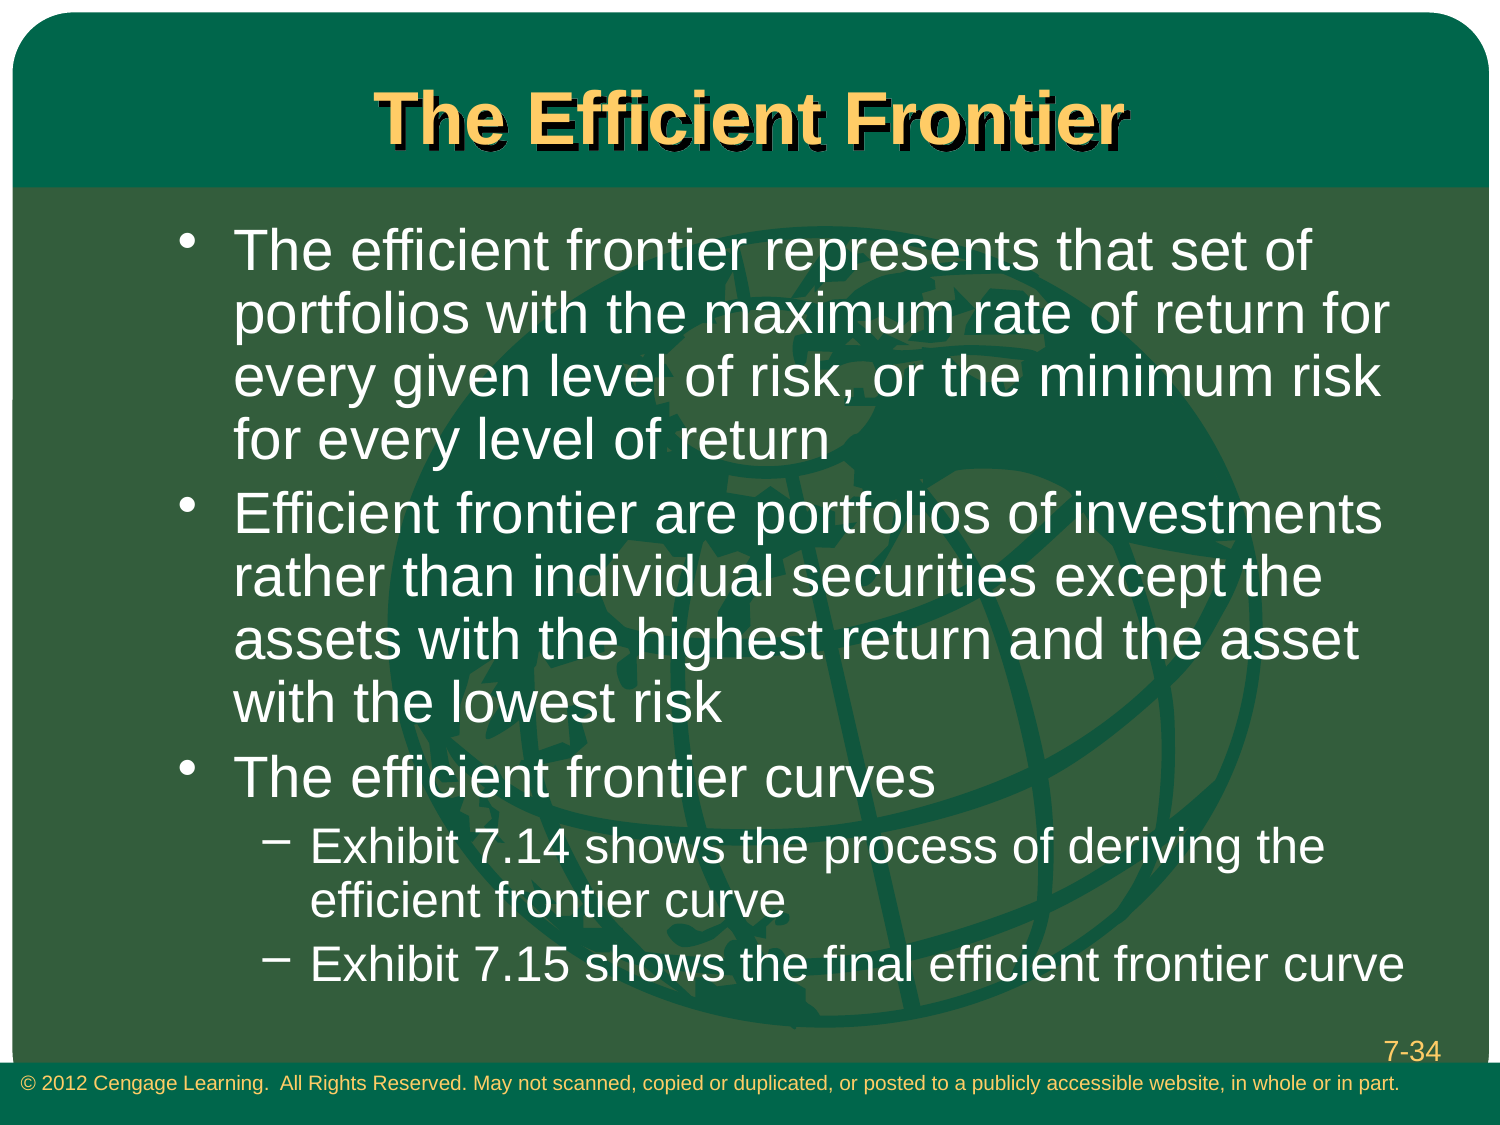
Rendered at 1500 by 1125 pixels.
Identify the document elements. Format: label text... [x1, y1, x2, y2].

list The efficient frontier represents that set of portfolios with the maximum rate of return for every given level of risk, or the minimum risk for every level of return Efficient frontier are portfolios of investments rather than individual securities except the assets with the highest return and the asset with the lowest risk The efficient frontier curves Exhibit 7.14 shows the process of deriving the efficient frontier curve Exhibit 7.15 shows the final efficient frontier curve [162, 212, 1438, 1025]
title The Efficient Frontier [75, 37, 1425, 193]
slide_number 7-34 [1325, 1025, 1500, 1062]
footer © 2012 Cengage Learning. All Rights Reserved. May not scanned, copied or duplicated, or posted to a publicly accessible website, in whole or in part. [0, 1062, 1500, 1125]
